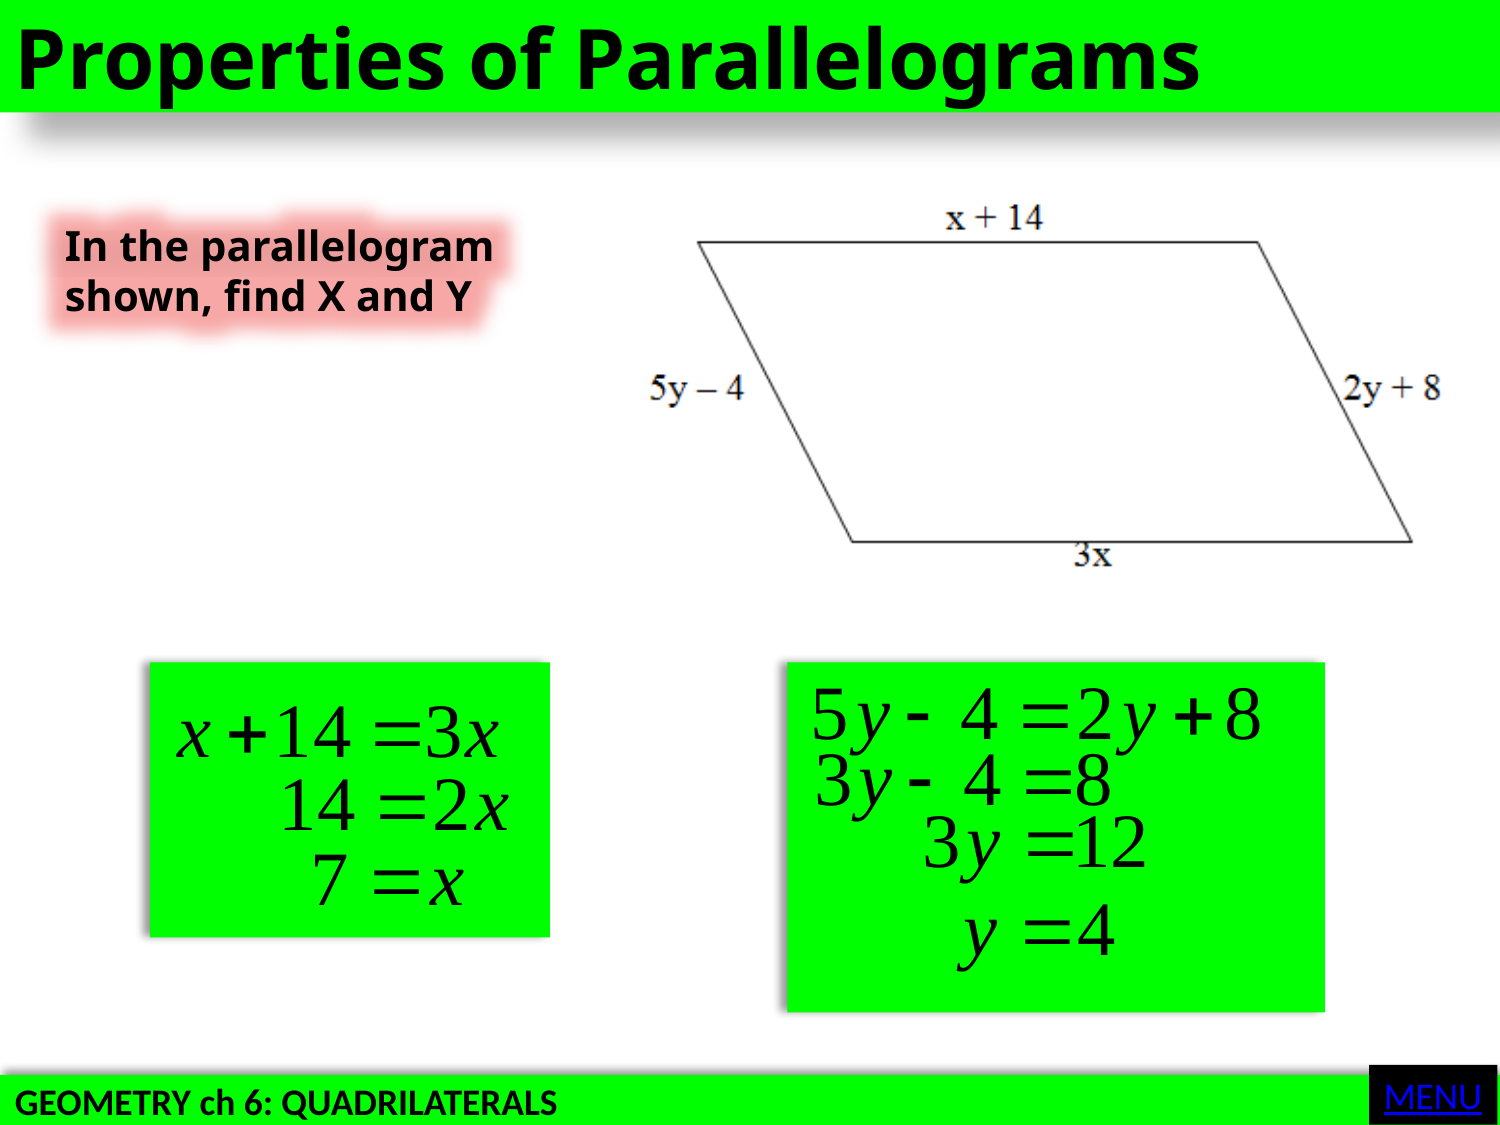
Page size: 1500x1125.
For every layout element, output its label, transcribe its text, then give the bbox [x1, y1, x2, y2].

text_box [275, 760, 526, 851]
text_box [944, 884, 1131, 988]
text_box [786, 661, 1326, 1014]
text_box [804, 734, 1126, 838]
text_box GEOMETRY ch 6: QUADRILATERALS [0, 1073, 1369, 1125]
picture [603, 174, 1500, 613]
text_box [801, 668, 1276, 772]
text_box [299, 835, 480, 926]
text_box Properties of Parallelograms [0, 0, 1500, 114]
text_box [162, 687, 515, 778]
text_box [148, 661, 551, 939]
text_box In the parallelogram shown, find X and Y [49, 212, 563, 328]
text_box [912, 797, 1163, 901]
text_box MENU [1369, 1064, 1498, 1125]
